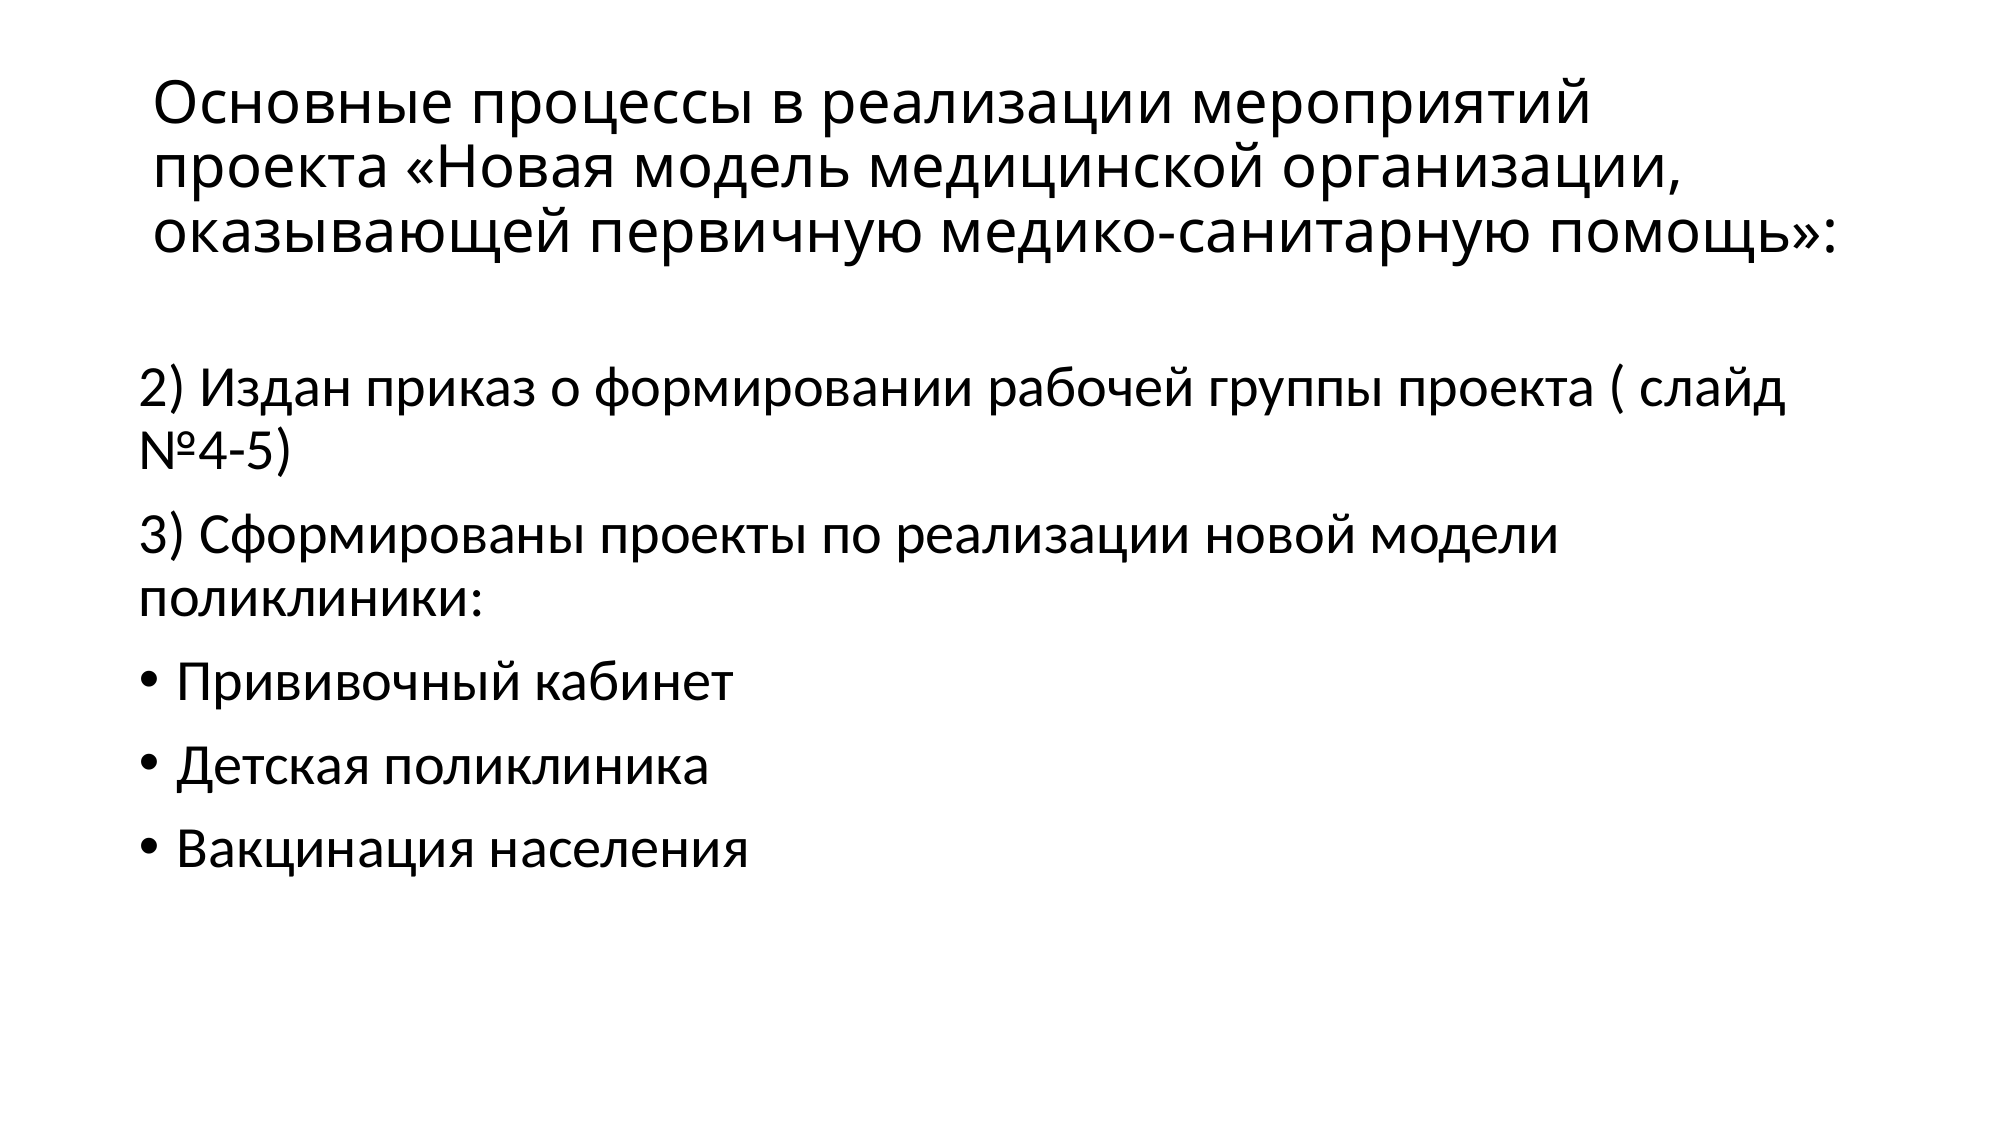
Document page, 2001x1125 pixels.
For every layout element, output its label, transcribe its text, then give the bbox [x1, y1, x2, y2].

list 2) Издан приказ о формировании рабочей группы проекта ( слайд №4-5) 3) Сформированы проекты по реализации новой модели поликлиники: Прививочный кабинет Детская поликлиника Вакцинация населения [124, 349, 1863, 1014]
title Основные процессы в реализации мероприятий проекта «Новая модель медицинской организации, оказывающей первичную медико-санитарную помощь»: [137, 59, 1863, 278]
